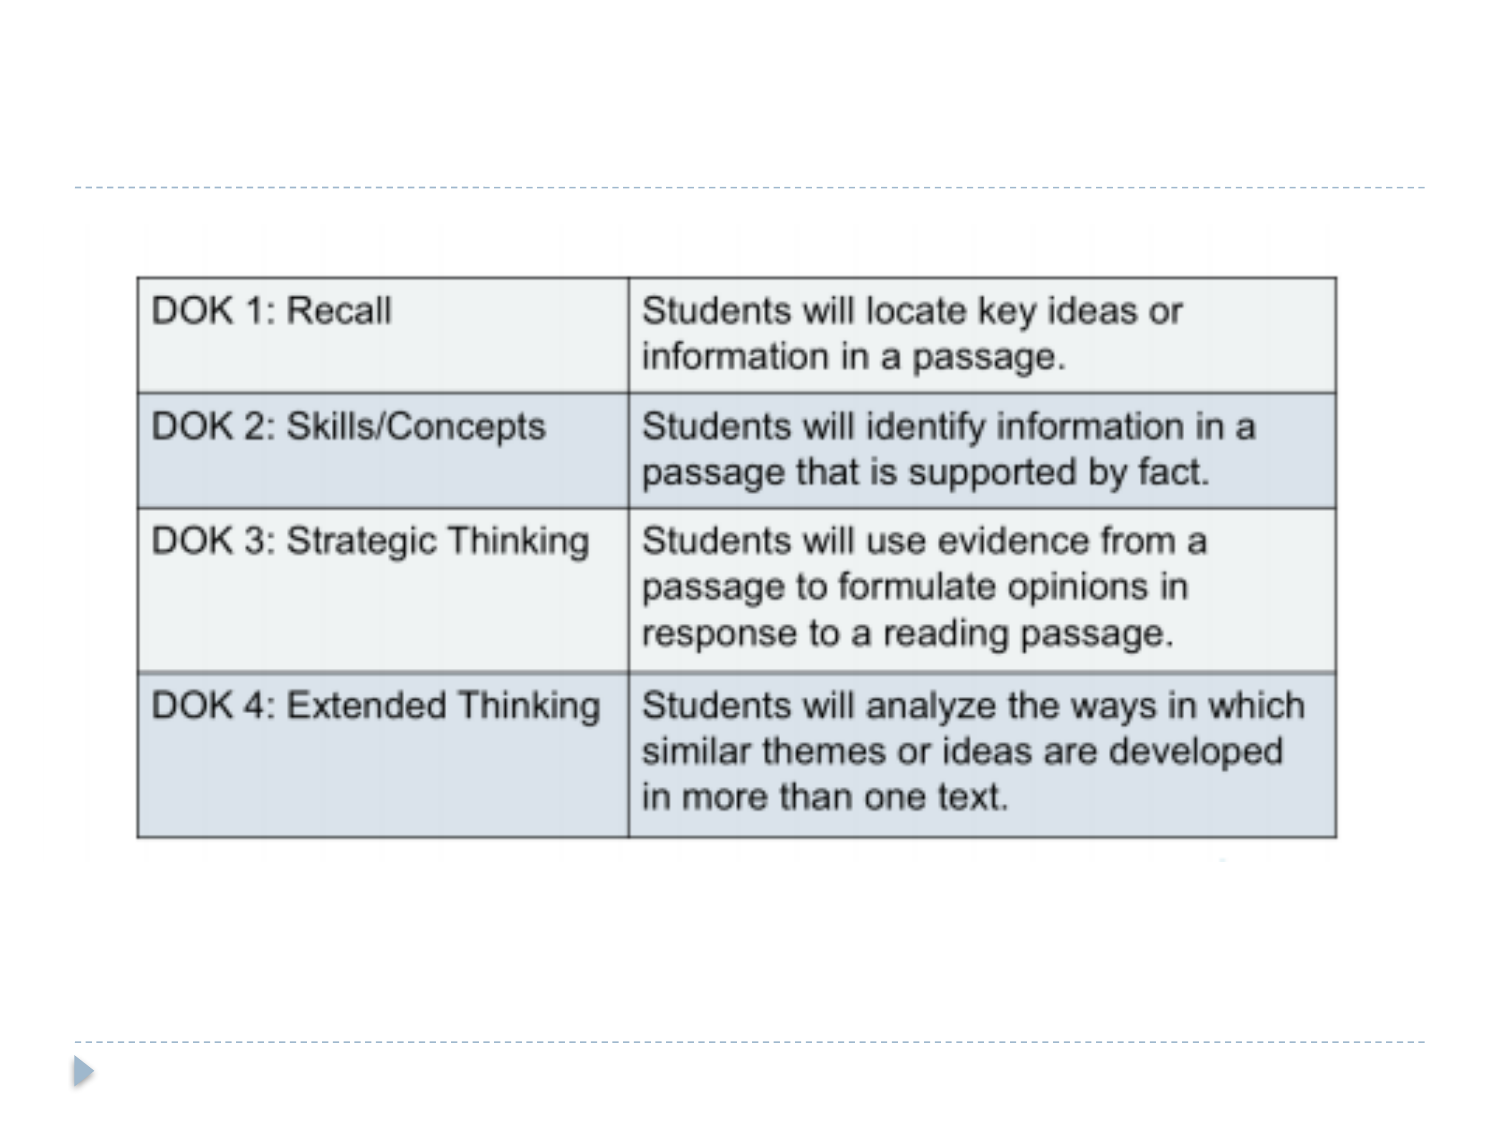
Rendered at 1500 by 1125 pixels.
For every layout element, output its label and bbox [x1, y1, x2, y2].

picture [42, 224, 1401, 862]
